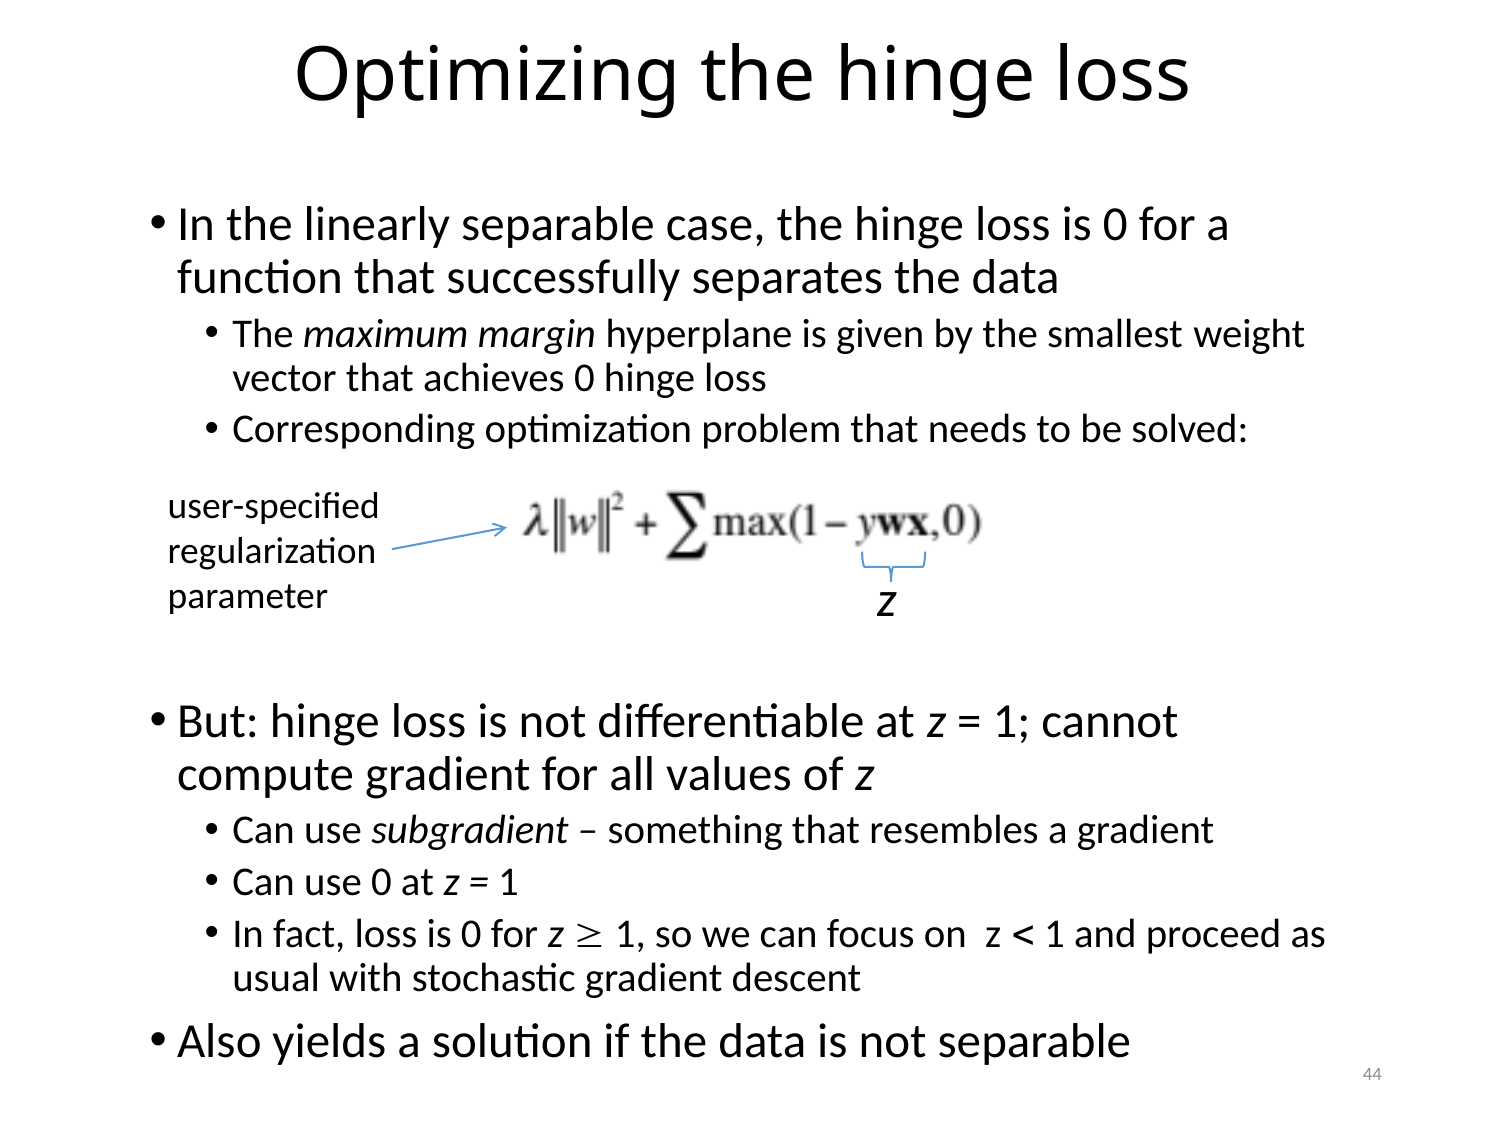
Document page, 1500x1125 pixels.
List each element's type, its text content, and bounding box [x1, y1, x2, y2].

list In the linearly separable case, the hinge loss is 0 for a function that successfully separates the data The maximum margin hyperplane is given by the smallest weight vector that achieves 0 hinge loss Corresponding optimization problem that needs to be solved: But: hinge loss is not differentiable at z = 1; cannot compute gradient for all values of z Can use subgradient – something that resembles a gradient Can use 0 at z = 1 In fact, loss is 0 for z  1, so we can focus on z  1 and proceed as usual with stochastic gradient descent Also yields a solution if the data is not separable [134, 190, 1371, 1079]
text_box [516, 480, 985, 564]
text_box user-specified regularization parameter [152, 473, 396, 624]
text_box z [862, 564, 937, 634]
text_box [391, 527, 507, 550]
title Optimizing the hinge loss [278, 0, 1232, 170]
slide_number 44 [1059, 1042, 1397, 1103]
